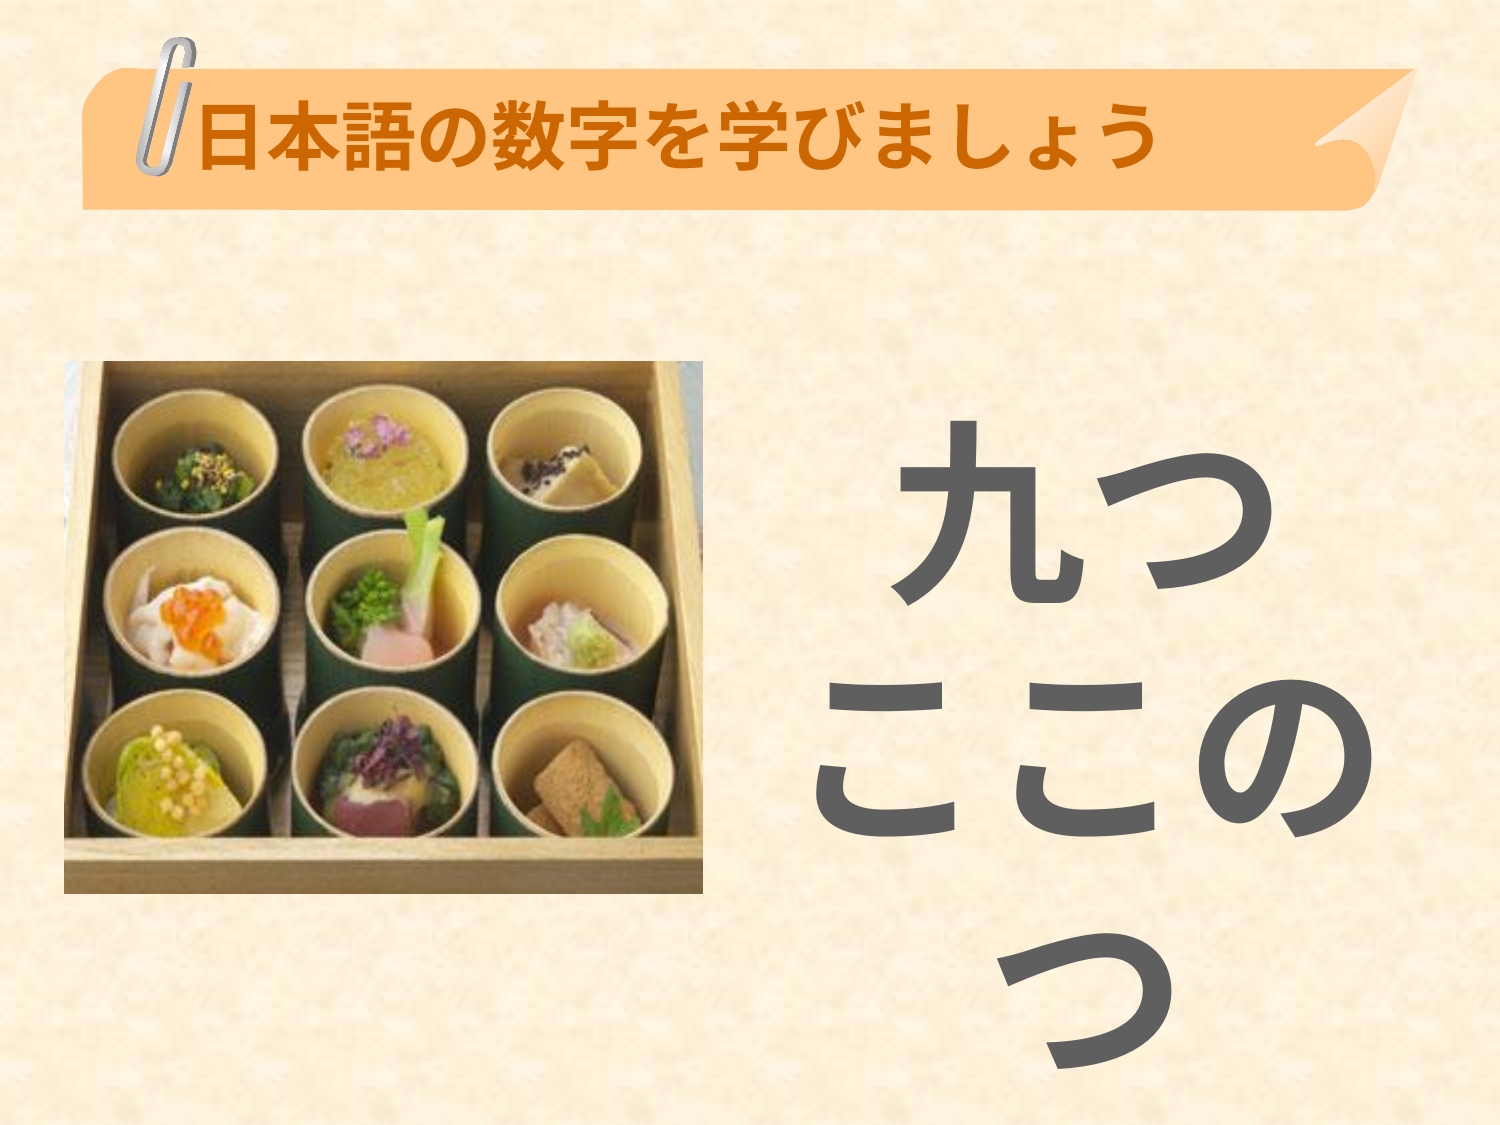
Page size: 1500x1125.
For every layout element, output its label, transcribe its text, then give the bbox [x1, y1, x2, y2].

text_box 九つ ここのつ [702, 381, 1471, 1117]
title 日本語の数字を学びましょう [176, 64, 1415, 205]
picture [0, 0, 1500, 1125]
